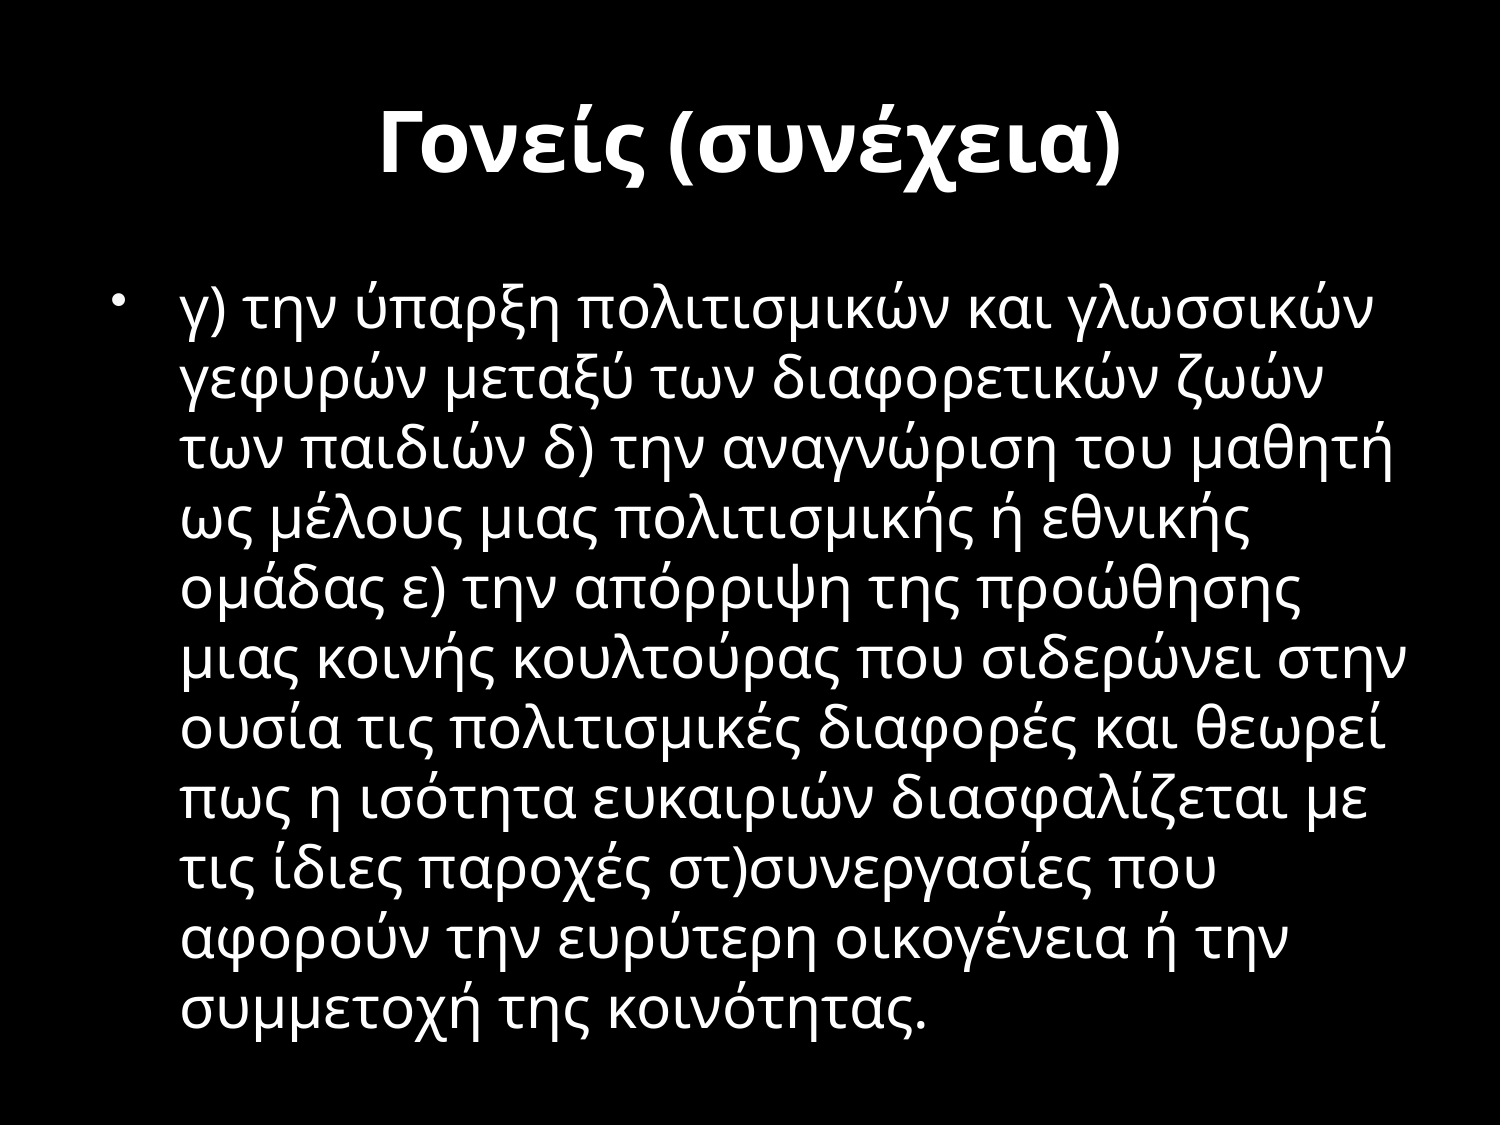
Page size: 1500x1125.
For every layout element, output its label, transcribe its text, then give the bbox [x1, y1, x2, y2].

list γ) την ύπαρξη πολιτισμικών και γλωσσικών γεφυρών μεταξύ των διαφορετικών ζωών των παιδιών δ) την αναγνώριση του μαθητή ως μέλους μιας πολιτισμικής ή εθνικής ομάδας ε) την απόρριψη της προώθησης μιας κοινής κουλτούρας που σιδερώνει στην ουσία τις πολιτισμικές διαφορές και θεωρεί πως η ισότητα ευκαιριών διασφαλίζεται με τις ίδιες παροχές στ)συνεργασίες που αφορούν την ευρύτερη οικογένεια ή την συμμετοχή της κοινότητας. [75, 262, 1425, 1035]
title Γονείς (συνέχεια) [75, 45, 1425, 233]
